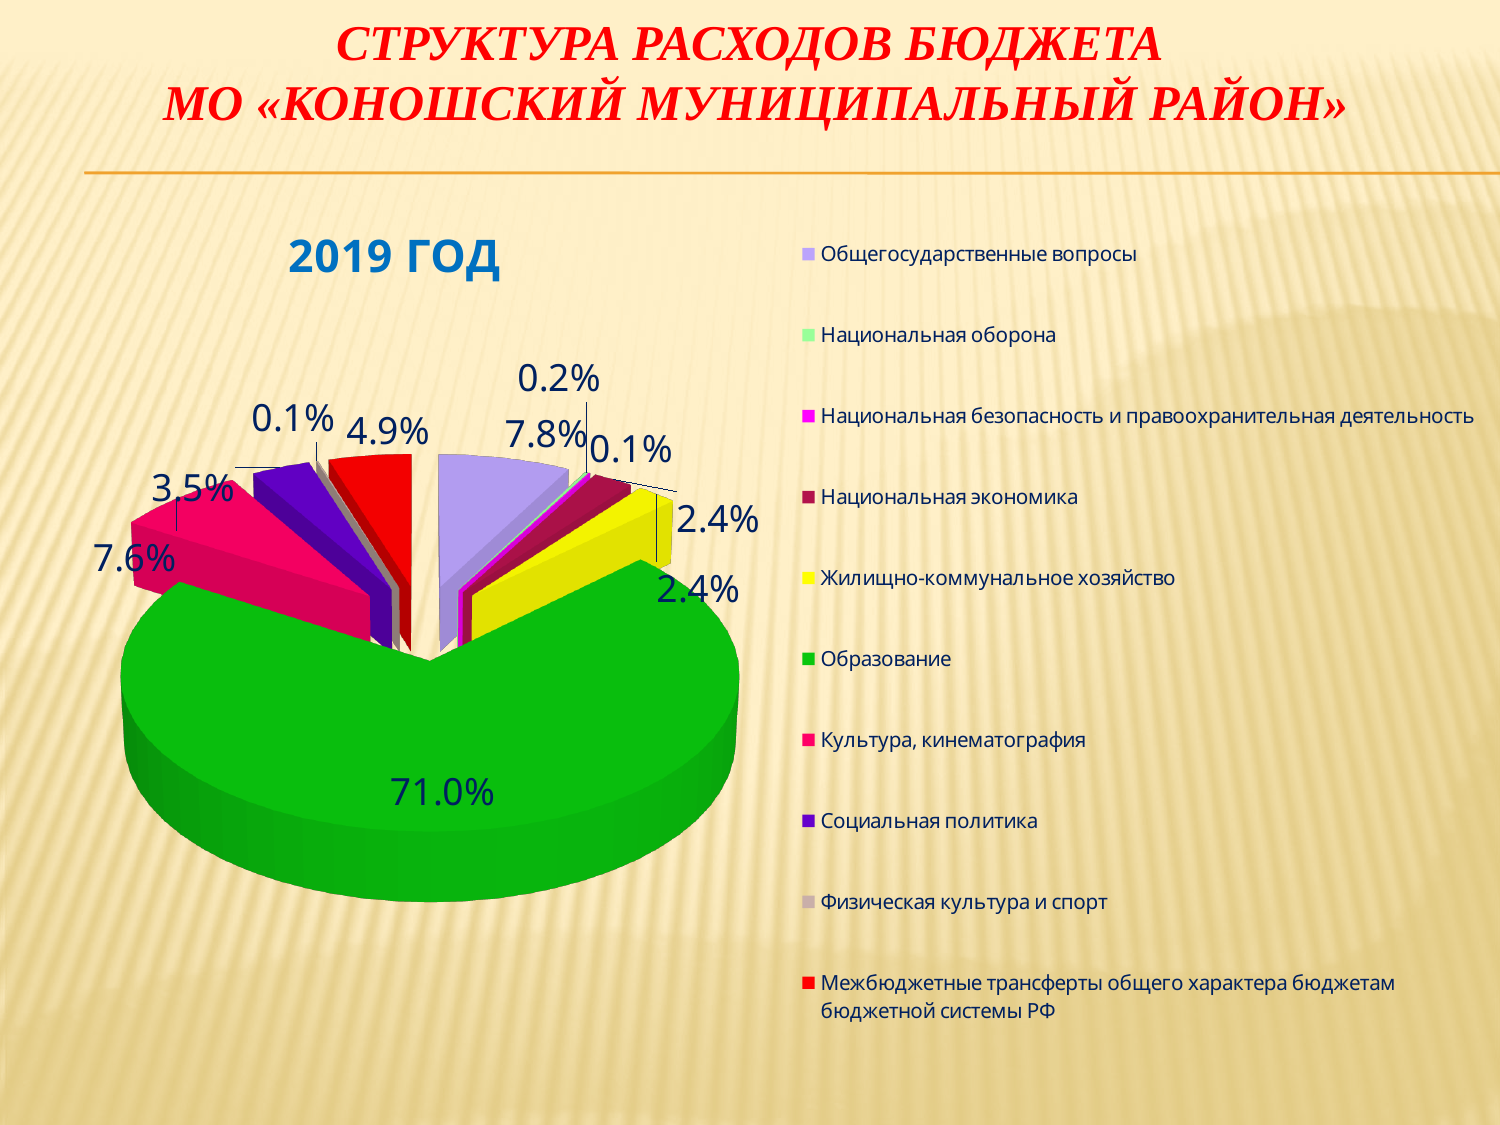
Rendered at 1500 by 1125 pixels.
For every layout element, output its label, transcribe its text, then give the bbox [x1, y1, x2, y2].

chart [0, 152, 1500, 1079]
title СТРУКТУРА РАСХОДОВ БЮДЖЕТА МО «КОНОШСКИЙ МУНИЦИПАЛЬНЫЙ РАЙОН» [0, 0, 1500, 141]
